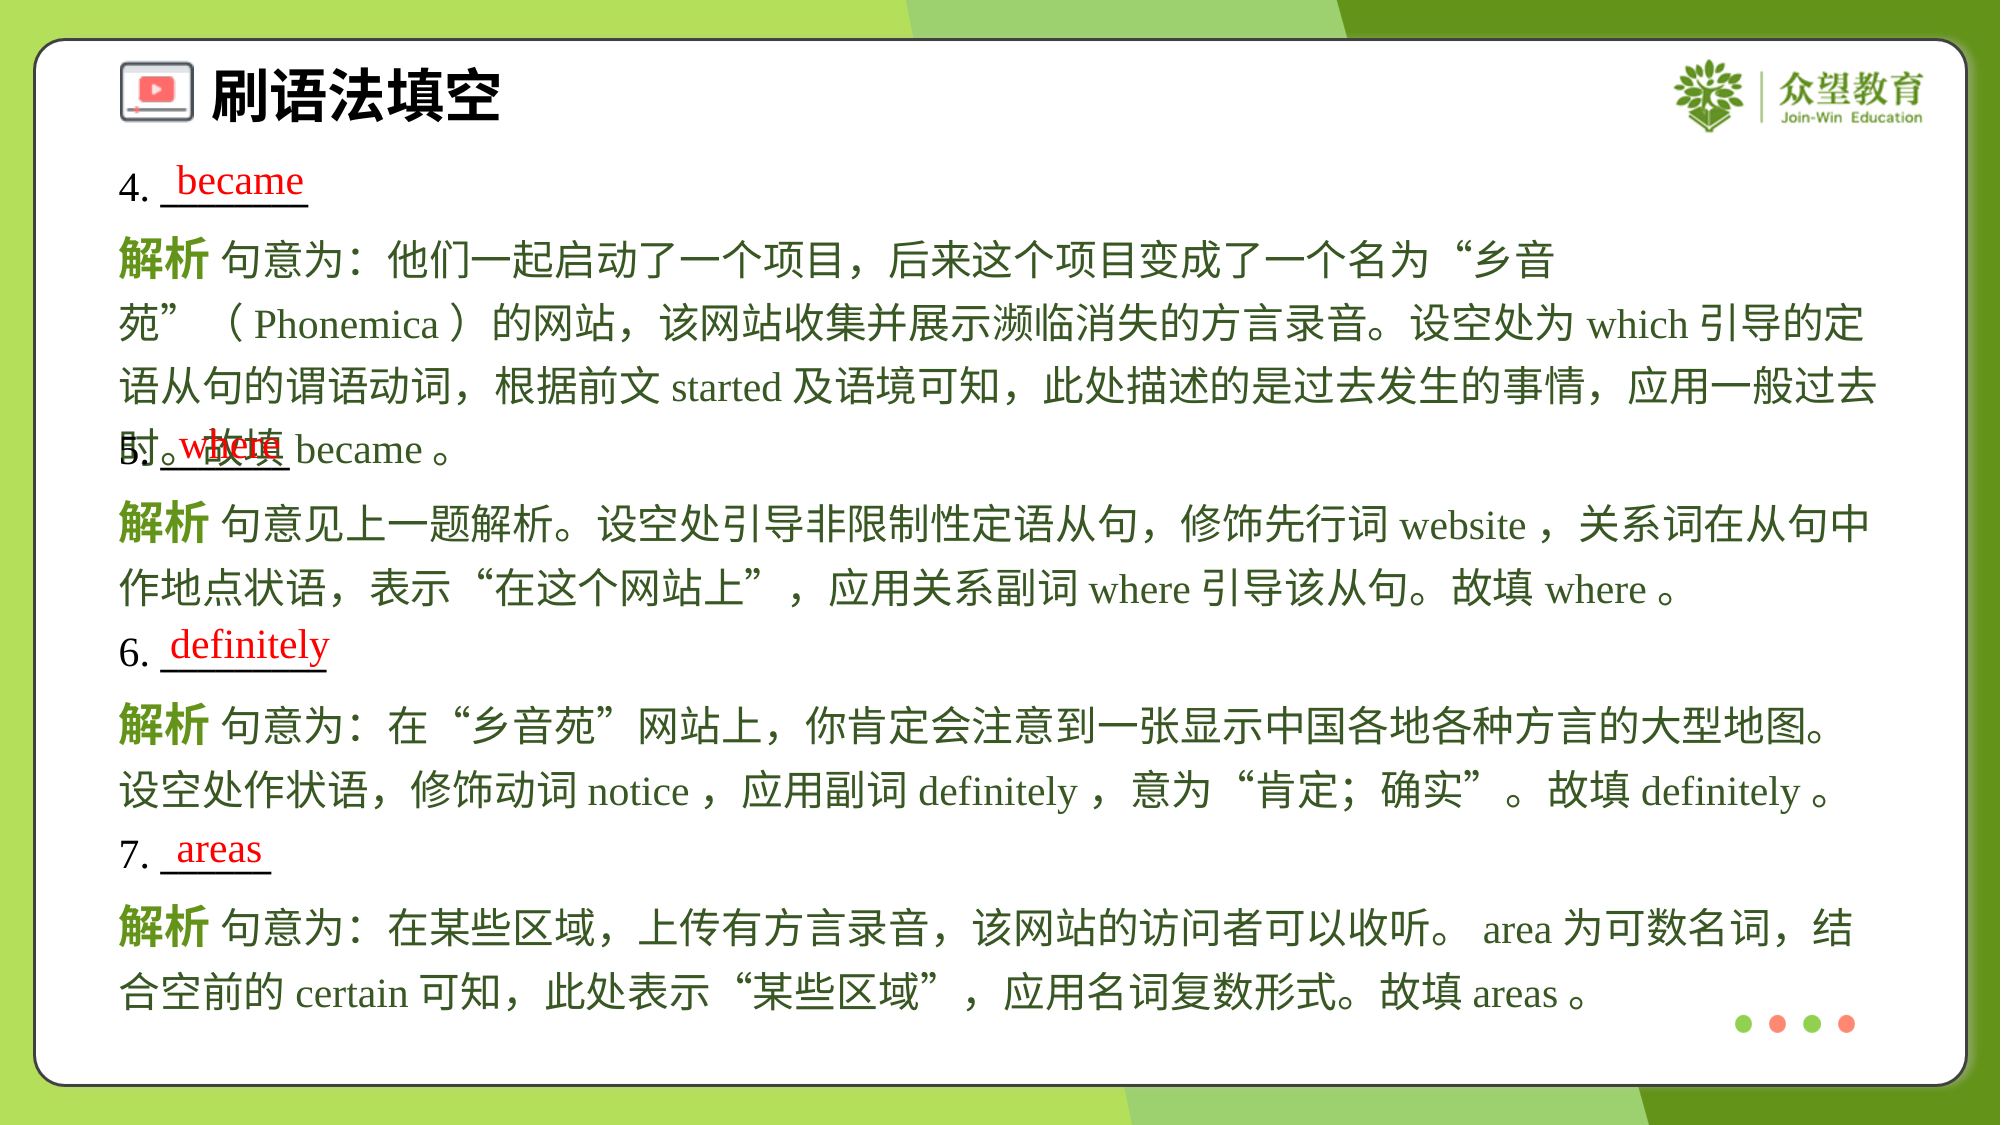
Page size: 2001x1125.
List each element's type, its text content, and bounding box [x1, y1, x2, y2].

text_box where [174, 404, 286, 463]
text_box 4. ________ [118, 146, 1883, 204]
picture [0, 0, 2000, 1125]
text_box definitely [165, 604, 335, 663]
text_box 解析 句意为：他们一起启动了一个项目，后来这个项目变成了一个名为“乡音苑”（Phonemica）的网站，该网站收集并展示濒临消失的方言录音。设空处为which引导的定语从句的谓语动词，根据前文started及语境可知，此处描述的是过去发生的事情，应用一般过去时。故填became。 [118, 215, 1883, 405]
text_box areas [172, 808, 267, 867]
text_box 解析 句意见上一题解析。设空处引导非限制性定语从句，修饰先行词website，关系词在从句中作地点状语，表示“在这个网站上”，应用关系副词where引导该从句。故填where。 [118, 480, 1883, 607]
text_box 7. ______ [118, 814, 1883, 872]
text_box 解析 句意为：在某些区域，上传有方言录音，该网站的访问者可以收听。area为可数名词，结合空前的certain可知，此处表示“某些区域”，应用名词复数形式。故填areas。 [118, 884, 1883, 1011]
text_box 5. _______ [118, 410, 1883, 468]
text_box 解析 句意为：在“乡音苑”网站上，你肯定会注意到一张显示中国各地各种方言的大型地图。设空处作状语，修饰动词notice，应用副词definitely，意为“肯定；确实”。故填definitely。 [118, 682, 1883, 809]
text_box became [172, 140, 309, 199]
text_box 6. _________ [118, 612, 1883, 670]
